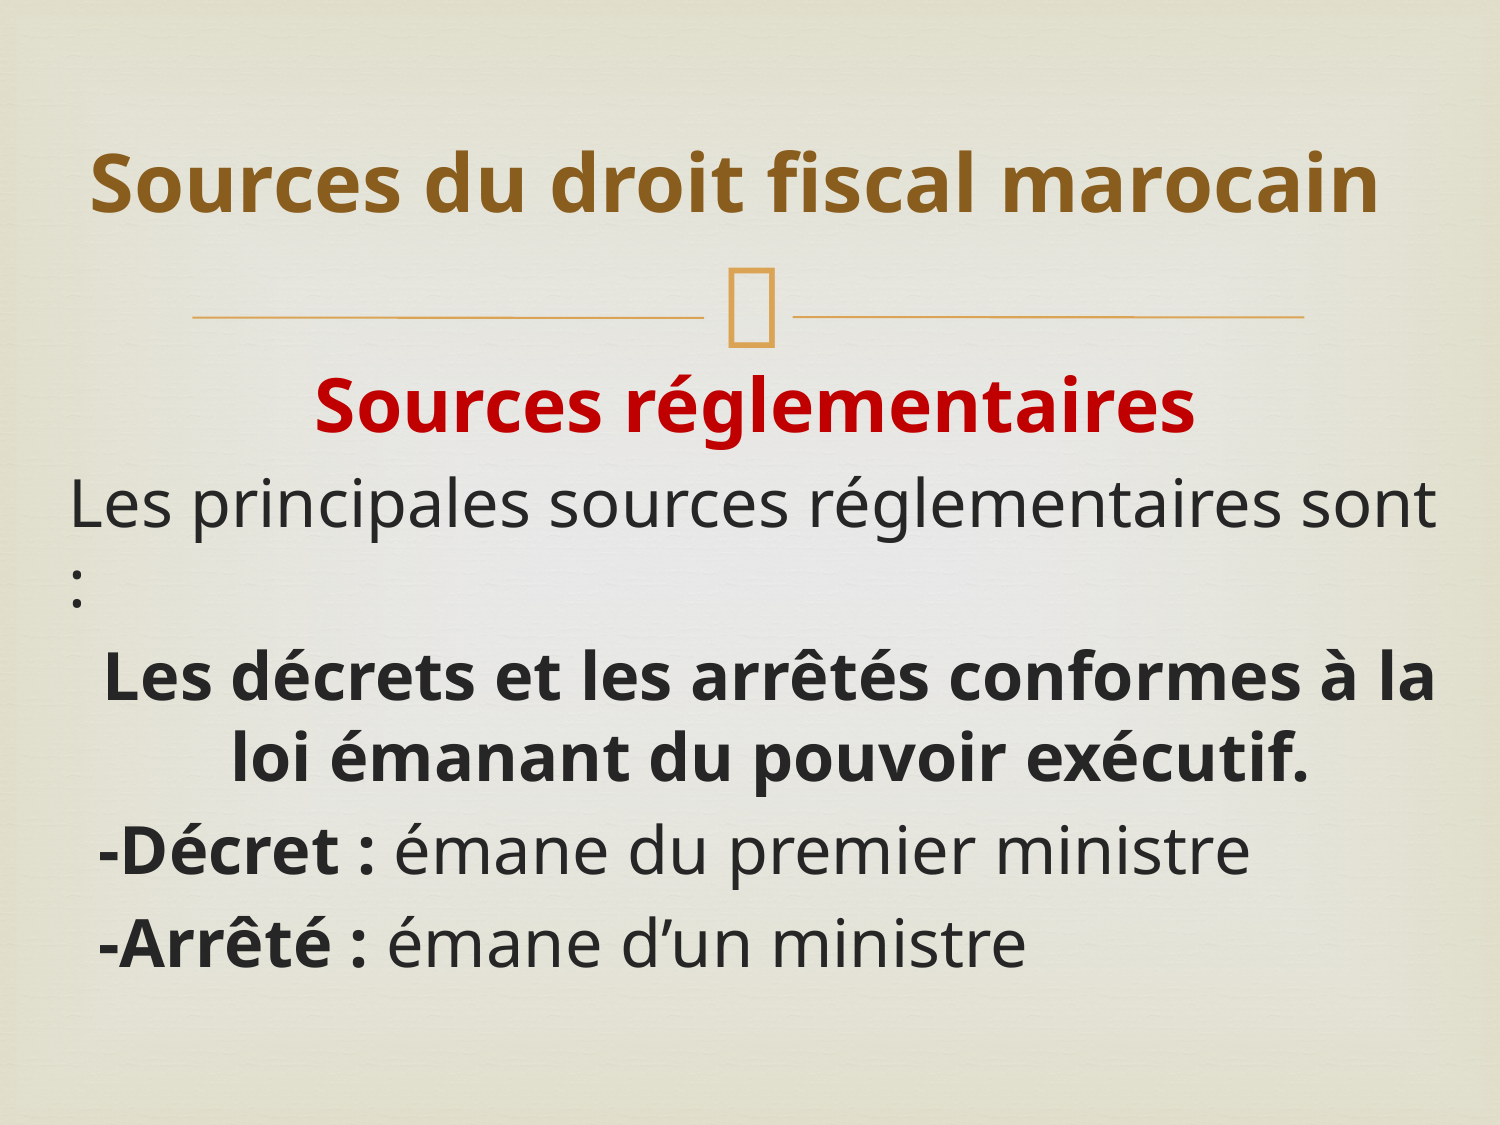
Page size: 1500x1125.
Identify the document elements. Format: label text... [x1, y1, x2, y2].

title Sources du droit fiscal marocain [17, 93, 1455, 267]
text_box Sources réglementaires Les principales sources réglementaires sont : Les décrets et les arrêtés conformes à la loi émanant du pouvoir exécutif. -Décret : émane du premier ministre -Arrêté : émane d’un ministre [53, 349, 1459, 1098]
